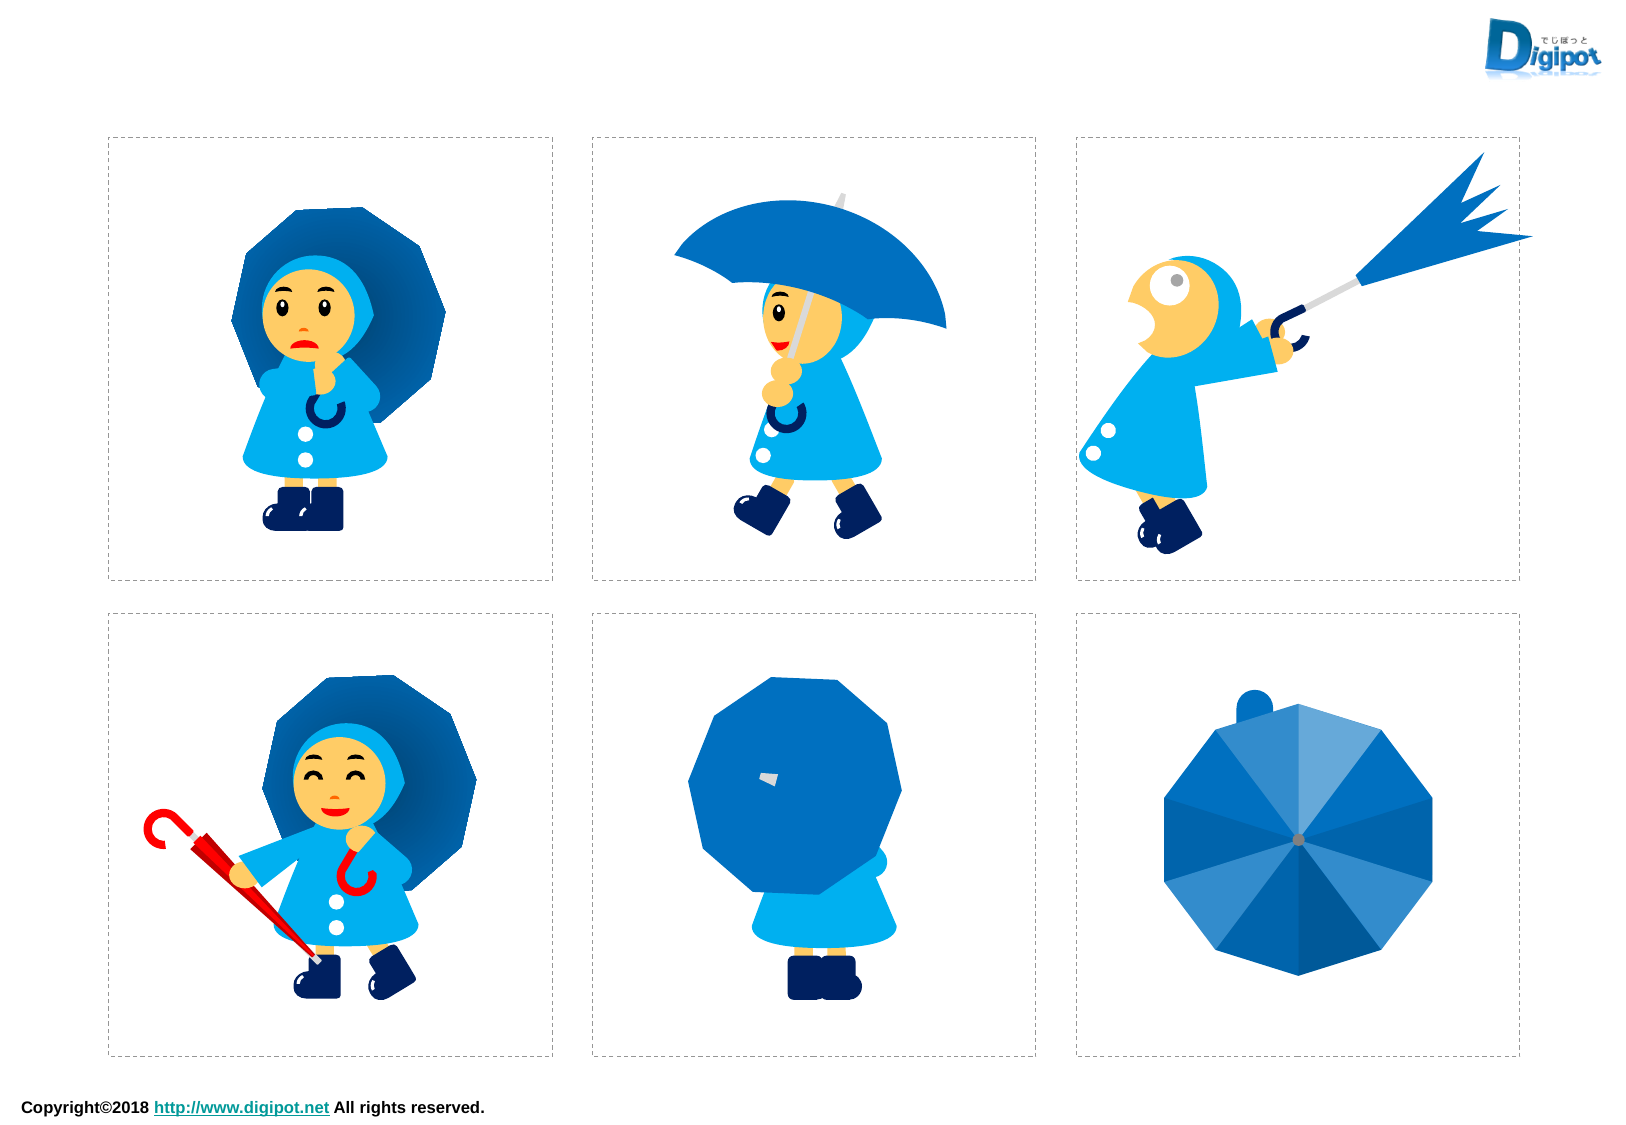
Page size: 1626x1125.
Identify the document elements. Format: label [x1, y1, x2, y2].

text_box [231, 207, 446, 531]
picture [1485, 18, 1602, 82]
text_box [1092, 188, 1521, 552]
text_box [679, 192, 962, 536]
text_box [207, 675, 477, 1005]
text_box [1149, 689, 1448, 977]
text_box [687, 676, 903, 1000]
